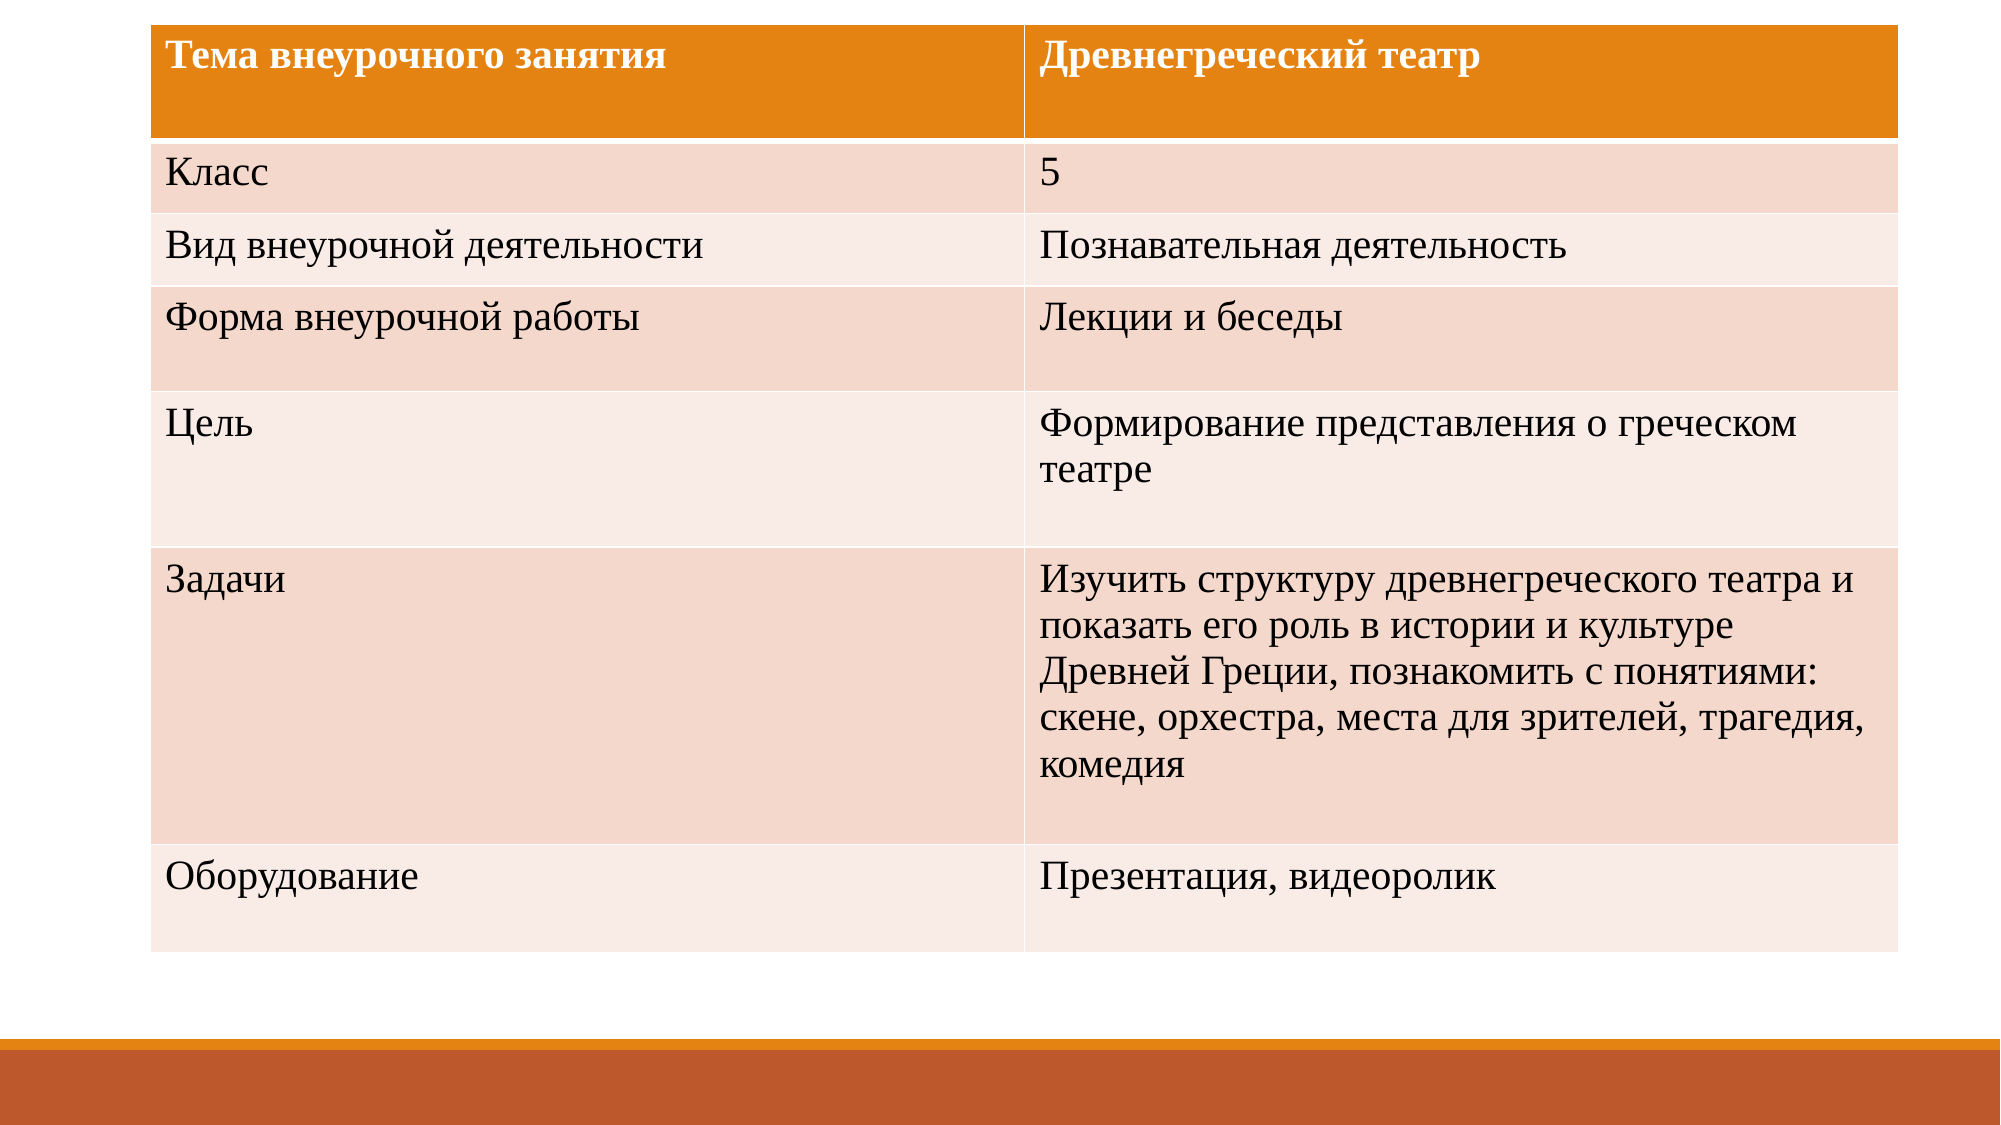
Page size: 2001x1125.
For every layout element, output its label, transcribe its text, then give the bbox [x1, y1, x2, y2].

table_cell 5 [1025, 144, 1898, 213]
table_header Древнегреческий театр [1025, 25, 1898, 138]
table_cell Познавательная деятельность [1025, 214, 1898, 285]
table_cell Цель [151, 392, 1024, 546]
table_cell Вид внеурочной деятельности [151, 214, 1024, 285]
table_cell Изучить структуру древнегреческого театра и показать его роль в истории и культуре Древней Греции, познакомить с понятиями: скене, орхестра, места для зрителей, трагедия, комедия [1025, 548, 1898, 844]
table_cell Форма внеурочной работы [151, 287, 1024, 391]
table_cell Презентация, видеоролик [1025, 845, 1898, 952]
table_cell Оборудование [151, 845, 1024, 952]
table_cell Класс [151, 144, 1024, 213]
table_cell Лекции и беседы [1025, 287, 1898, 391]
table_header Тема внеурочного занятия [151, 25, 1024, 138]
table_cell Задачи [151, 548, 1024, 844]
table_cell Формирование представления о греческом театре [1025, 392, 1898, 546]
